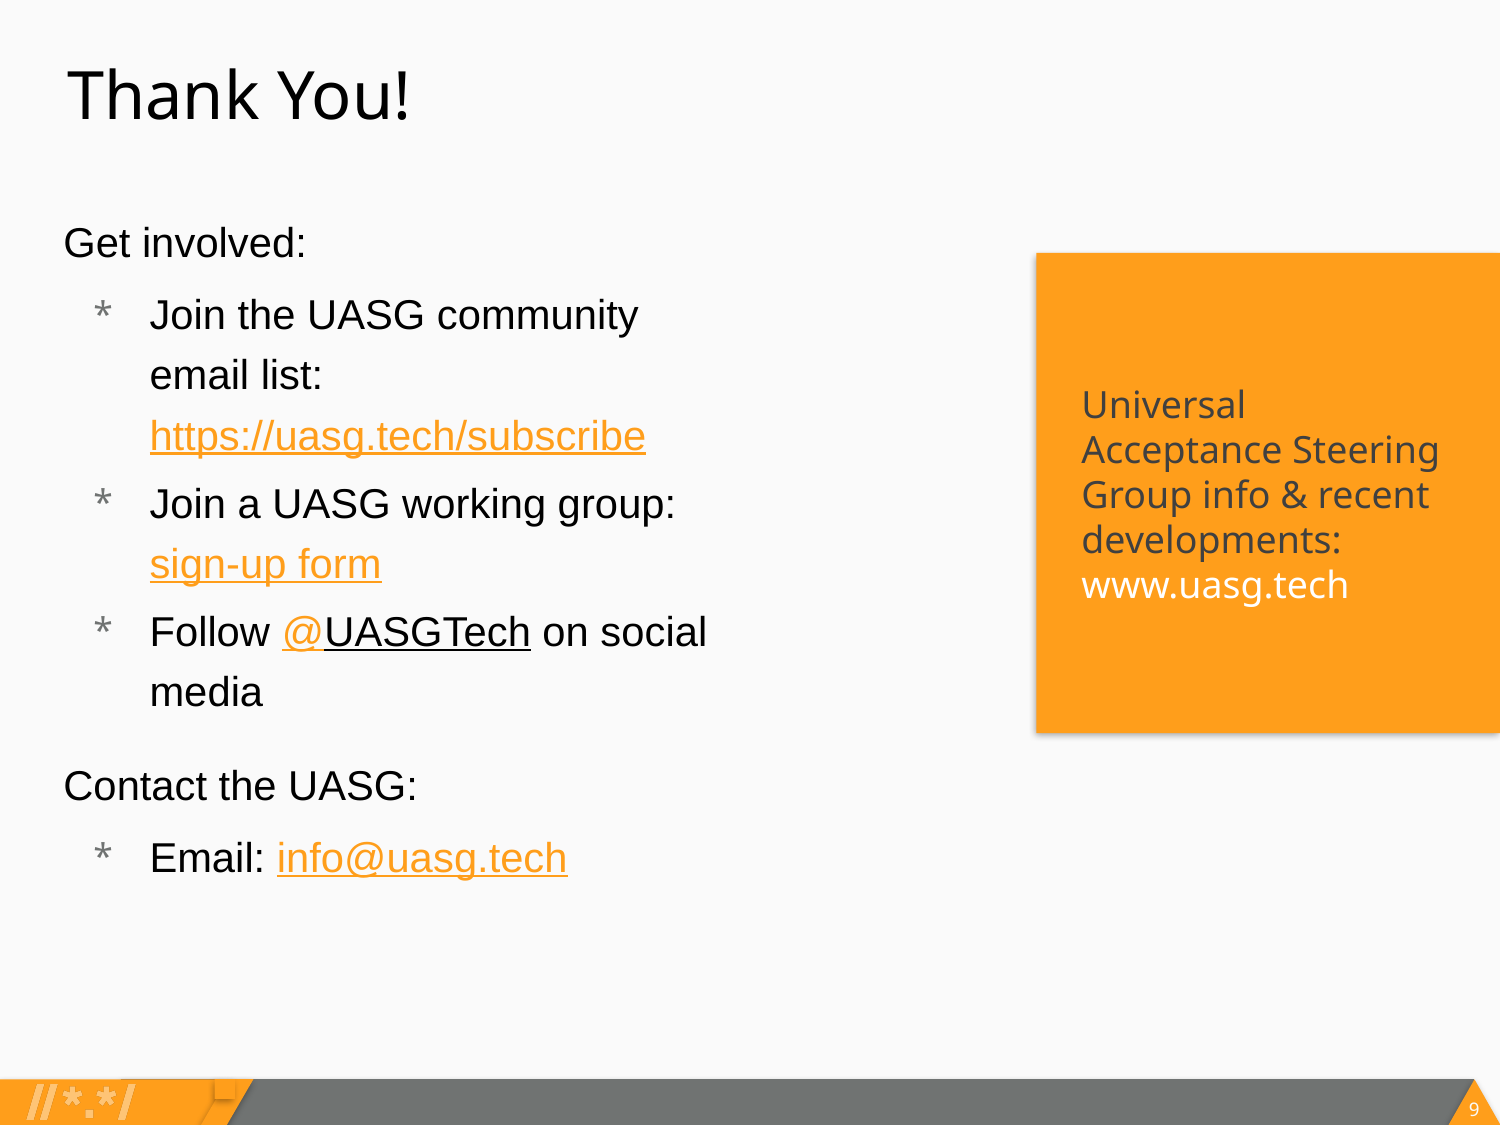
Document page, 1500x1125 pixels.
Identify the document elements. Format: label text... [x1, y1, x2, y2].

text_box Universal Acceptance Steering Group info & recent developments: www.uasg.tech [1036, 252, 1500, 734]
title Thank You! [52, 45, 1439, 233]
text_box Get involved: Join the UASG community email list: https://uasg.tech/subscribe Join a UASG working group: sign-up form Follow @UASGTech on social media Contact the UASG: Email: info@uasg.tech [48, 198, 750, 1039]
